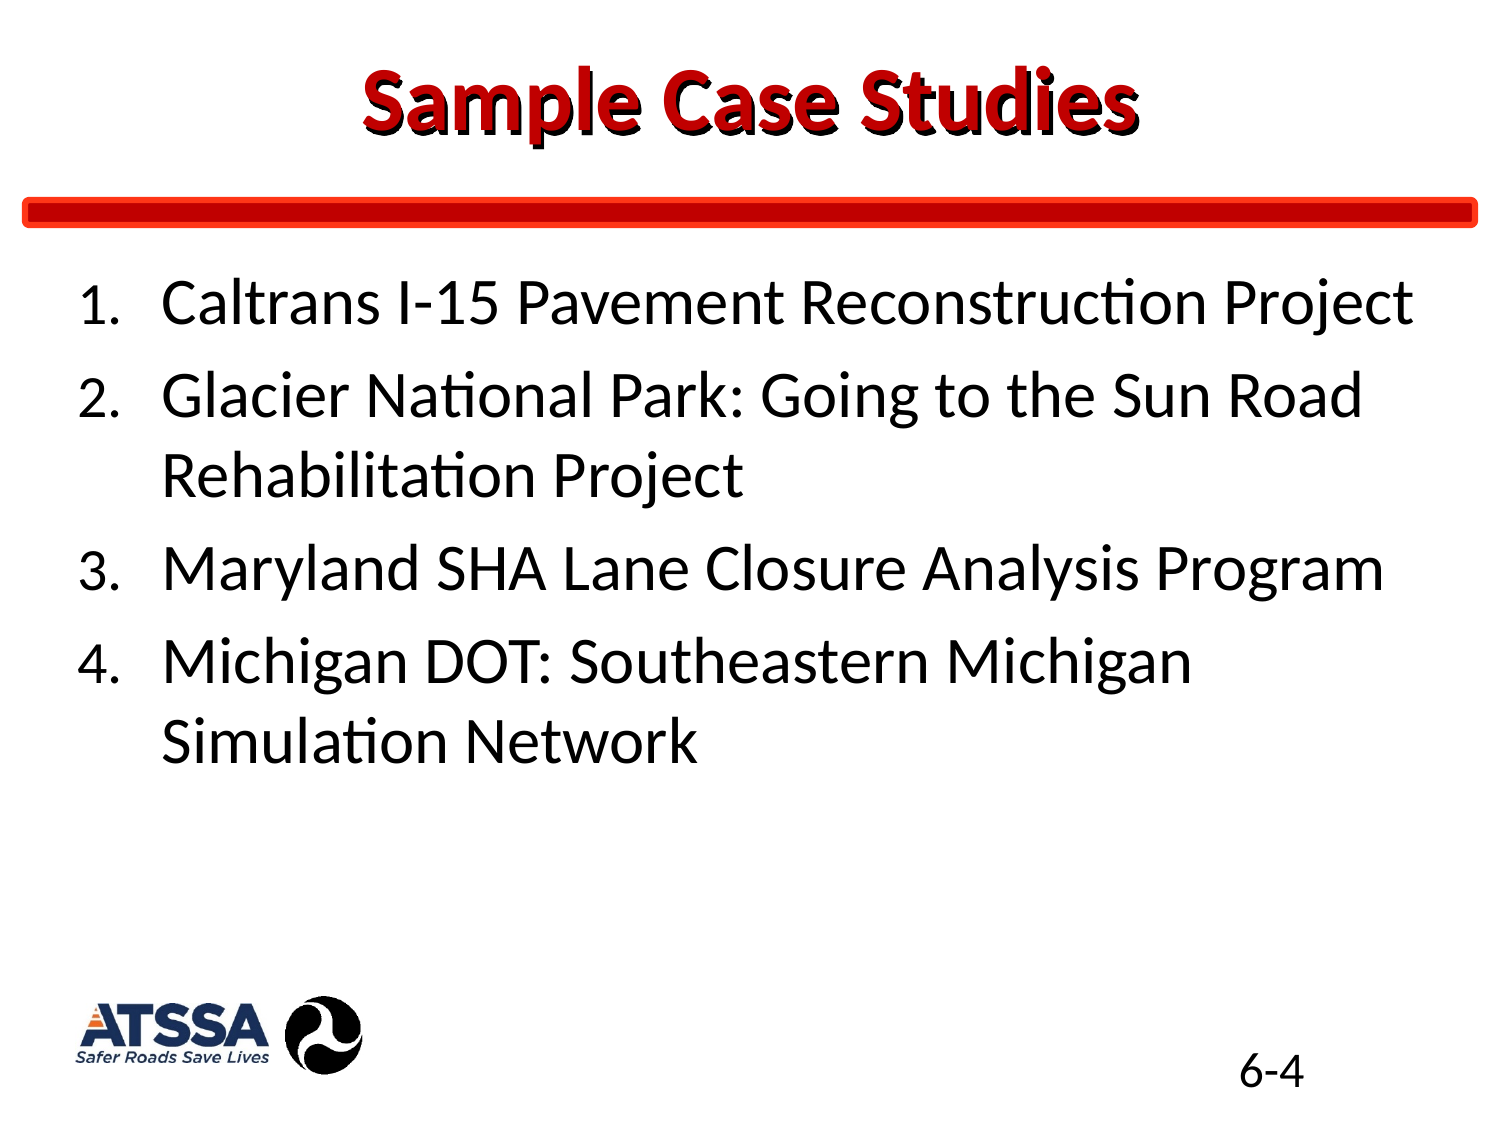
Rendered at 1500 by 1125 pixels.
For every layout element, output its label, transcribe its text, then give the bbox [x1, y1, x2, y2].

picture [276, 989, 370, 1077]
picture [75, 1003, 269, 1063]
title Sample Case Studies [0, 0, 1500, 188]
list Caltrans I-15 Pavement Reconstruction Project Glacier National Park: Going to the Sun Road Rehabilitation Project Maryland SHA Lane Closure Analysis Program Michigan DOT: Southeastern Michigan Simulation Network [62, 249, 1451, 988]
